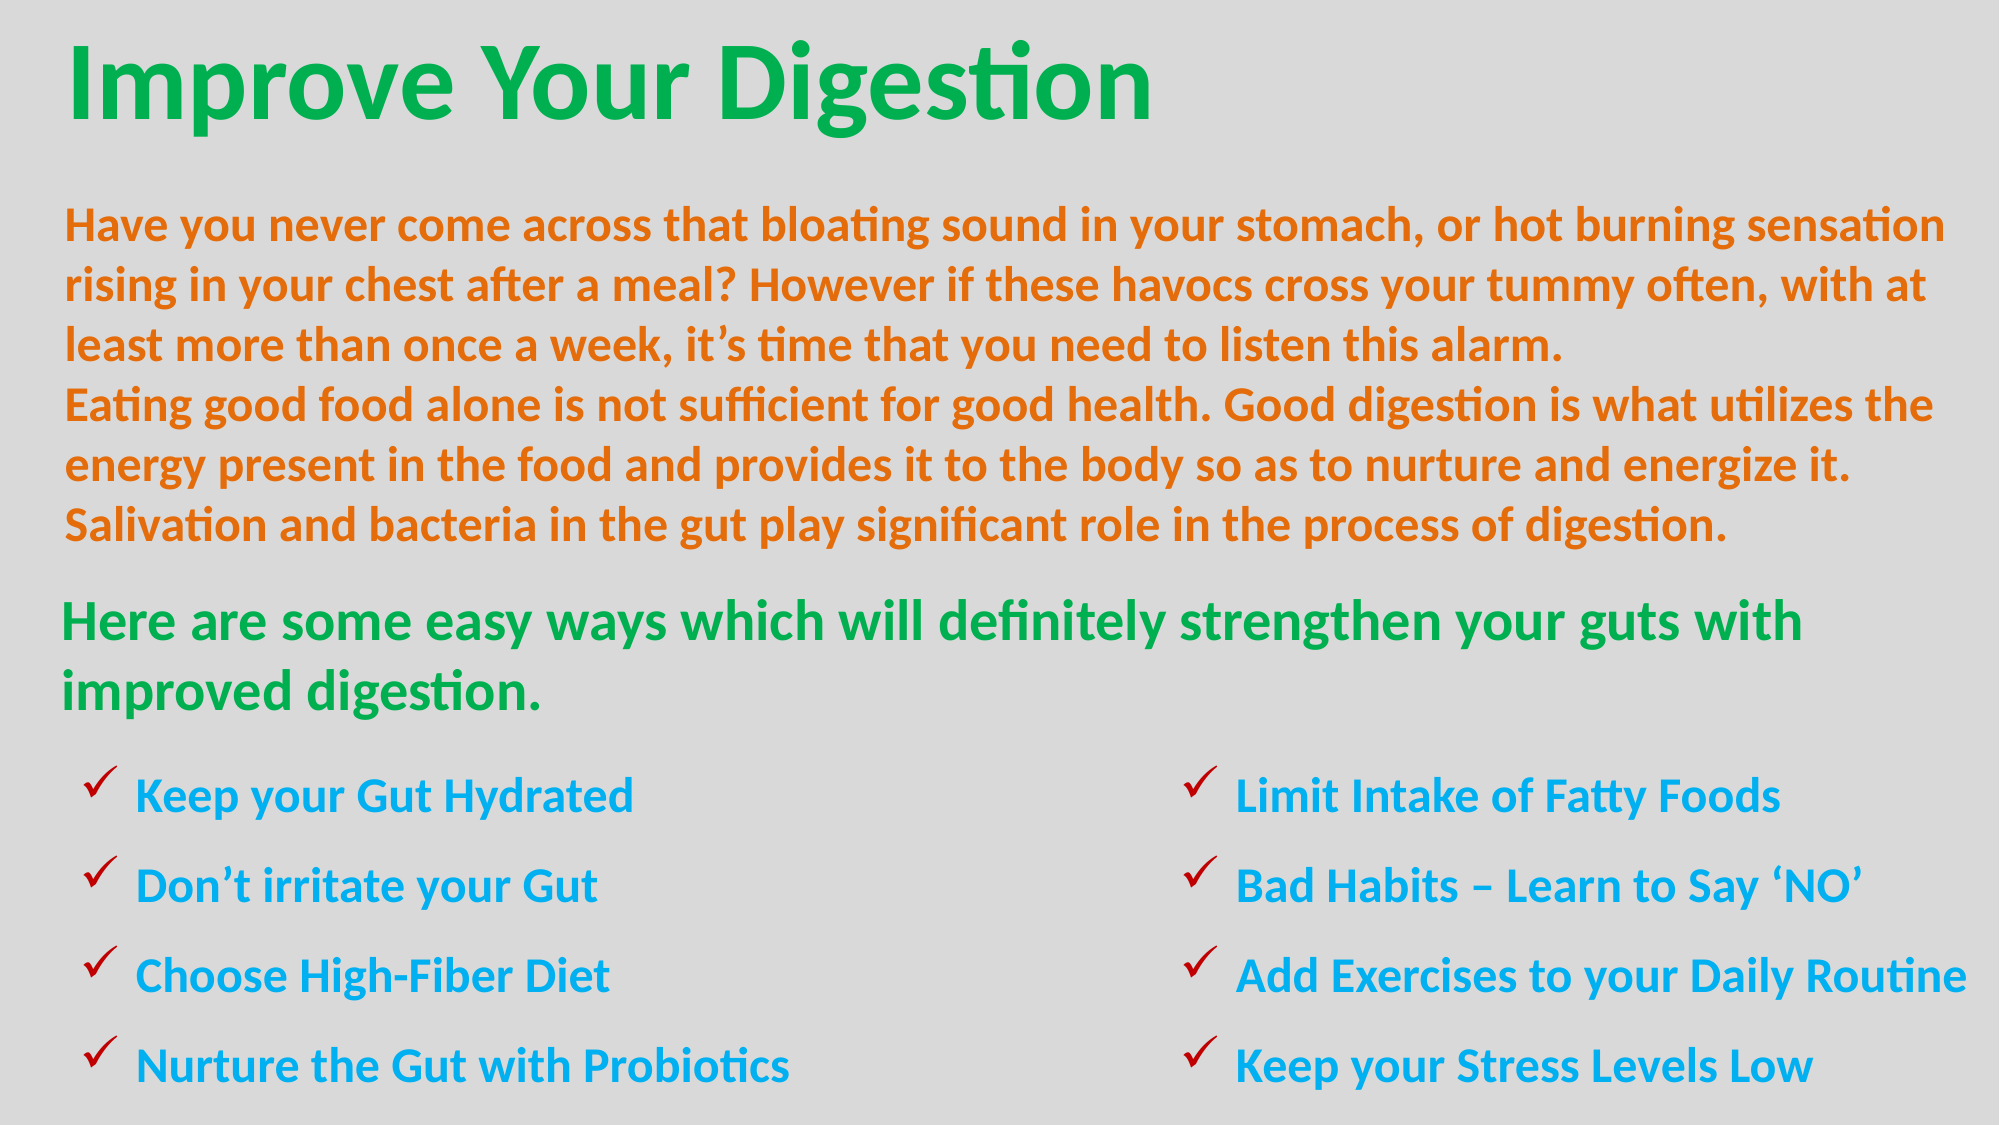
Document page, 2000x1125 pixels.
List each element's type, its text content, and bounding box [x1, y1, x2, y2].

text_box Here are some easy ways which will definitely strengthen your guts with improved digestion. [46, 574, 1962, 730]
text_box Keep your Gut Hydrated Don’t irritate your Gut Choose High-Fiber Diet Nurture the Gut with Probiotics [64, 724, 806, 1100]
text_box Limit Intake of Fatty Foods Bad Habits – Learn to Say ‘NO’ Add Exercises to your Daily Routine Keep your Stress Levels Low [1164, 724, 1984, 1100]
text_box Have you never come across that bloating sound in your stomach, or hot burning sensation rising in your chest after a meal? However if these havocs cross your tummy often, with at least more than once a week, it’s time that you need to listen this alarm. Eating good food alone is not sufficient for good health. Good digestion is what utilizes the energy present in the food and provides it to the body so as to nurture and energize it. Salivation and bacteria in the gut play significant role in the process of digestion. [49, 183, 1962, 559]
text_box Improve Your Digestion [51, 0, 1170, 150]
